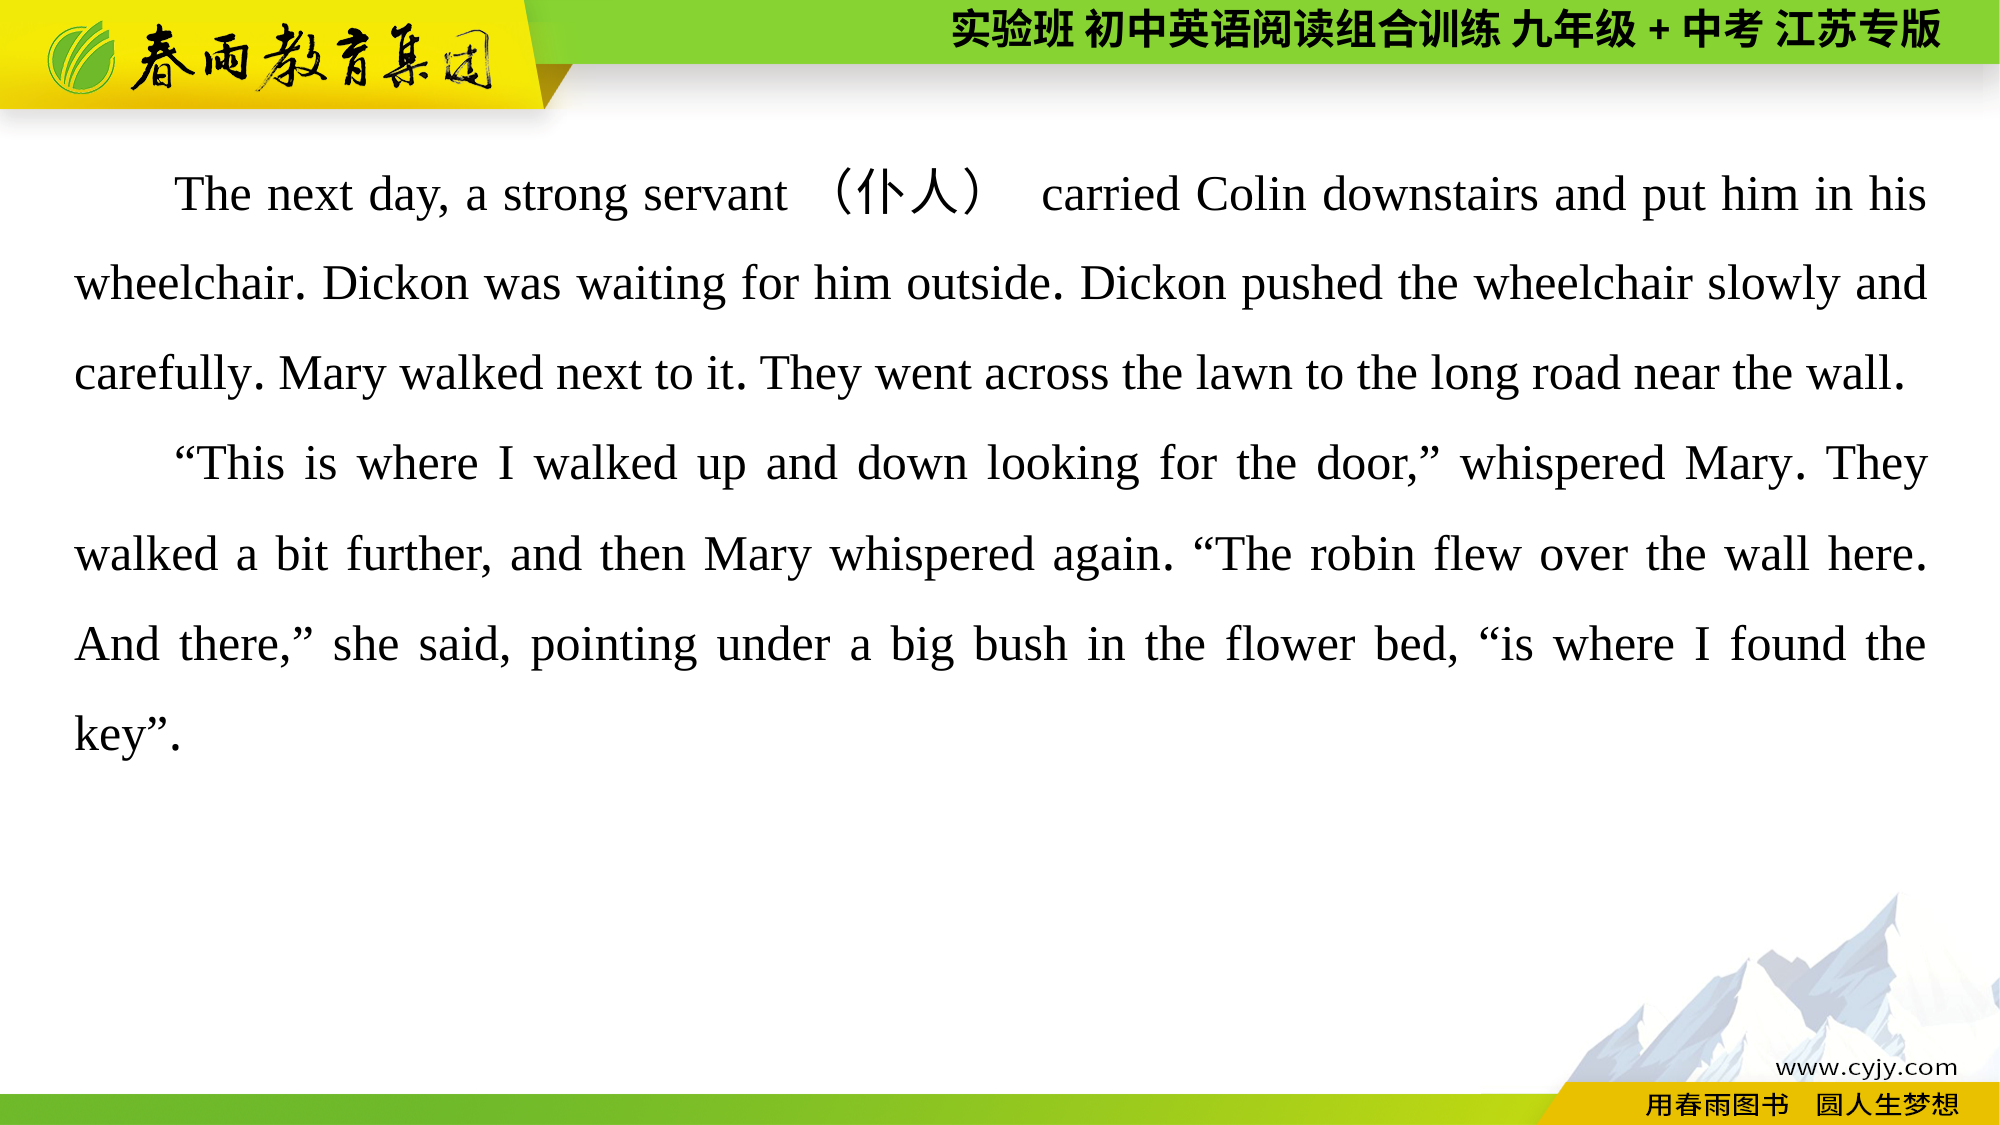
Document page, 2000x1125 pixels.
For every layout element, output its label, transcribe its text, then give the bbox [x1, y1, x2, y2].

picture [0, 0, 2000, 1125]
list The next day, a strong servant（仆人） carried Colin downstairs and put him in his wheelchair. Dickon was waiting for him outside. Dickon pushed the wheelchair slowly and carefully. Mary walked next to it. They went across the lawn to the long road near the wall. “This is where I walked up and down looking for the door,” whispered Mary. They walked a bit further, and then Mary whispered again. “The robin flew over the wall here. And there,” she said, pointing under a big bush in the flower bed, “is where I found the key”. [59, 122, 1944, 865]
